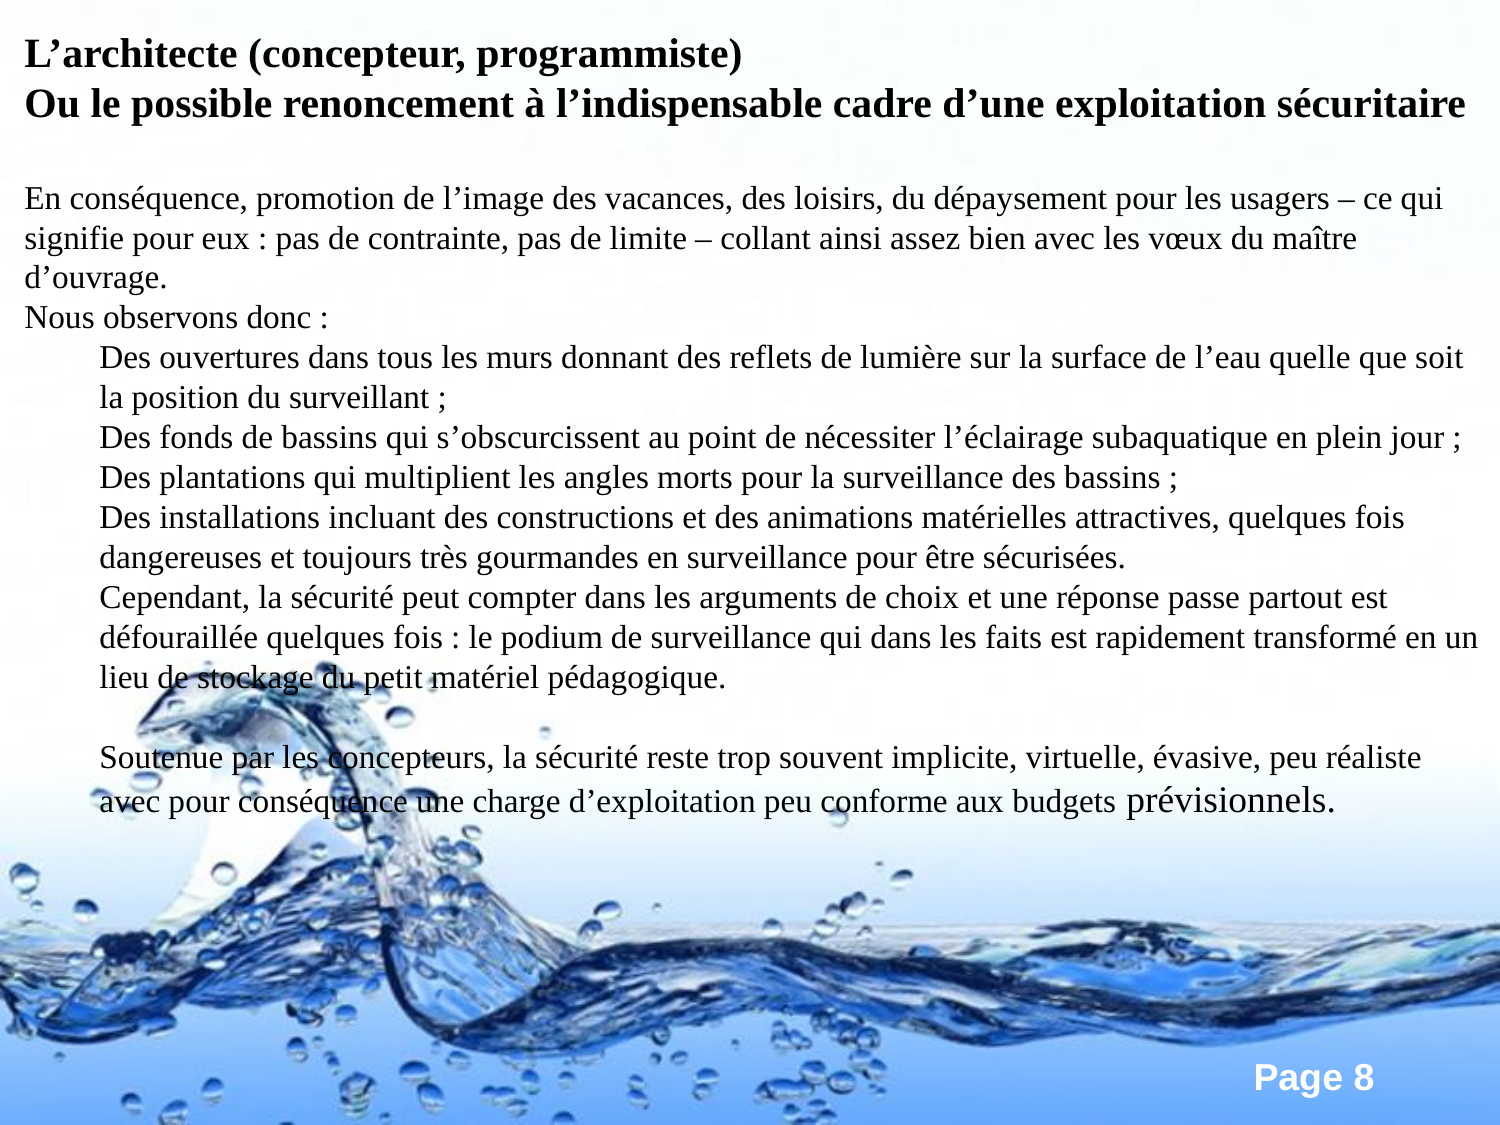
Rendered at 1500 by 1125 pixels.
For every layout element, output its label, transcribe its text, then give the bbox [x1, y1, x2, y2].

picture [0, 0, 1500, 1125]
text_box L’architecte (concepteur, programmiste) Ou le possible renoncement à l’indispensable cadre d’une exploitation sécuritaire En conséquence, promotion de l’image des vacances, des loisirs, du dépaysement pour les usagers – ce qui signifie pour eux : pas de contrainte, pas de limite – collant ainsi assez bien avec les vœux du maître d’ouvrage. Nous observons donc : Des ouvertures dans tous les murs donnant des reflets de lumière sur la surface de l’eau quelle que soit la position du surveillant ; Des fonds de bassins qui s’obscurcissent au point de nécessiter l’éclairage subaquatique en plein jour ; Des plantations qui multiplient les angles morts pour la surveillance des bassins ; Des installations incluant des constructions et des animations matérielles attractives, quelques fois dangereuses et toujours très gourmandes en surveillance pour être sécurisées. Cependant, la sécurité peut compter dans les arguments de choix et une réponse passe partout est défouraillée quelques fois : le podium de surveillance qui dans les faits est rapidement transformé en un lieu de stockage du petit matériel pédagogique. Soutenue par les concepteurs, la sécurité reste trop souvent implicite, virtuelle, évasive, peu réaliste avec pour conséquence une charge d’exploitation peu conforme aux budgets prévisionnels. [9, 18, 1500, 923]
